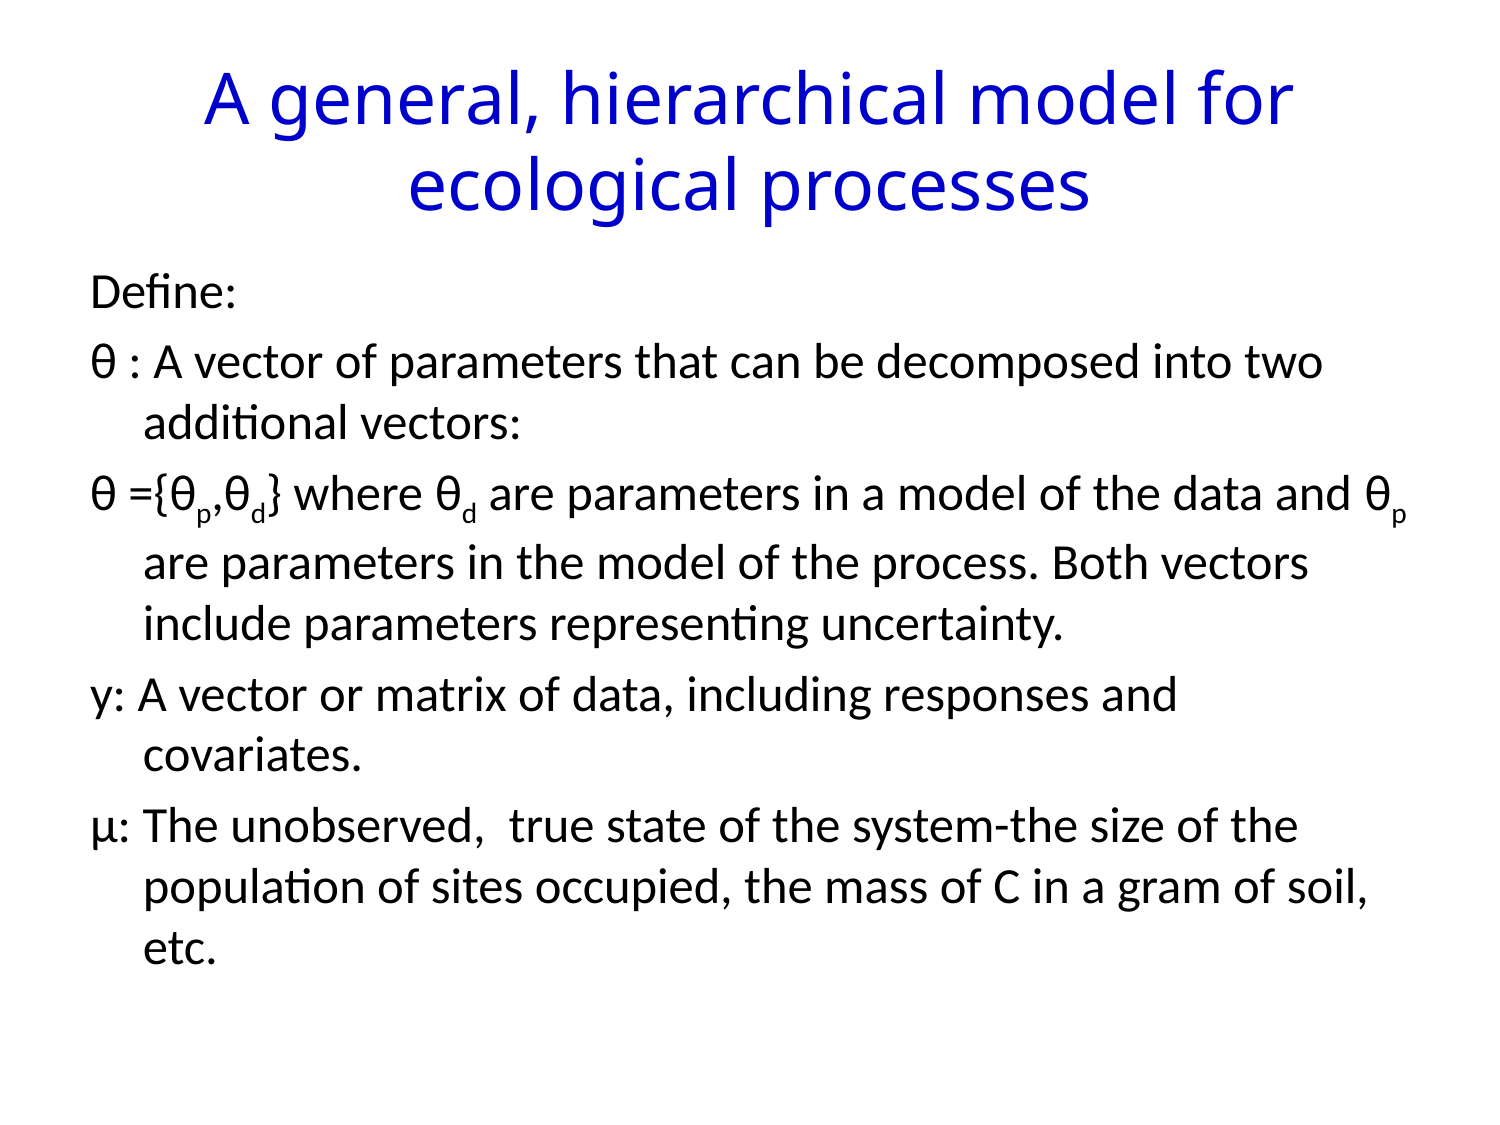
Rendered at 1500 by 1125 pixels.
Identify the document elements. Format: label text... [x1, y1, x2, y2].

list Define: θ : A vector of parameters that can be decomposed into two additional vectors: θ ={θp,θd} where θd are parameters in a model of the data and θp are parameters in the model of the process. Both vectors include parameters representing uncertainty. y: A vector or matrix of data, including responses and covariates. μ: The unobserved, true state of the system-the size of the population of sites occupied, the mass of C in a gram of soil, etc. [75, 249, 1425, 993]
title A general, hierarchical model for ecological processes [75, 45, 1425, 233]
